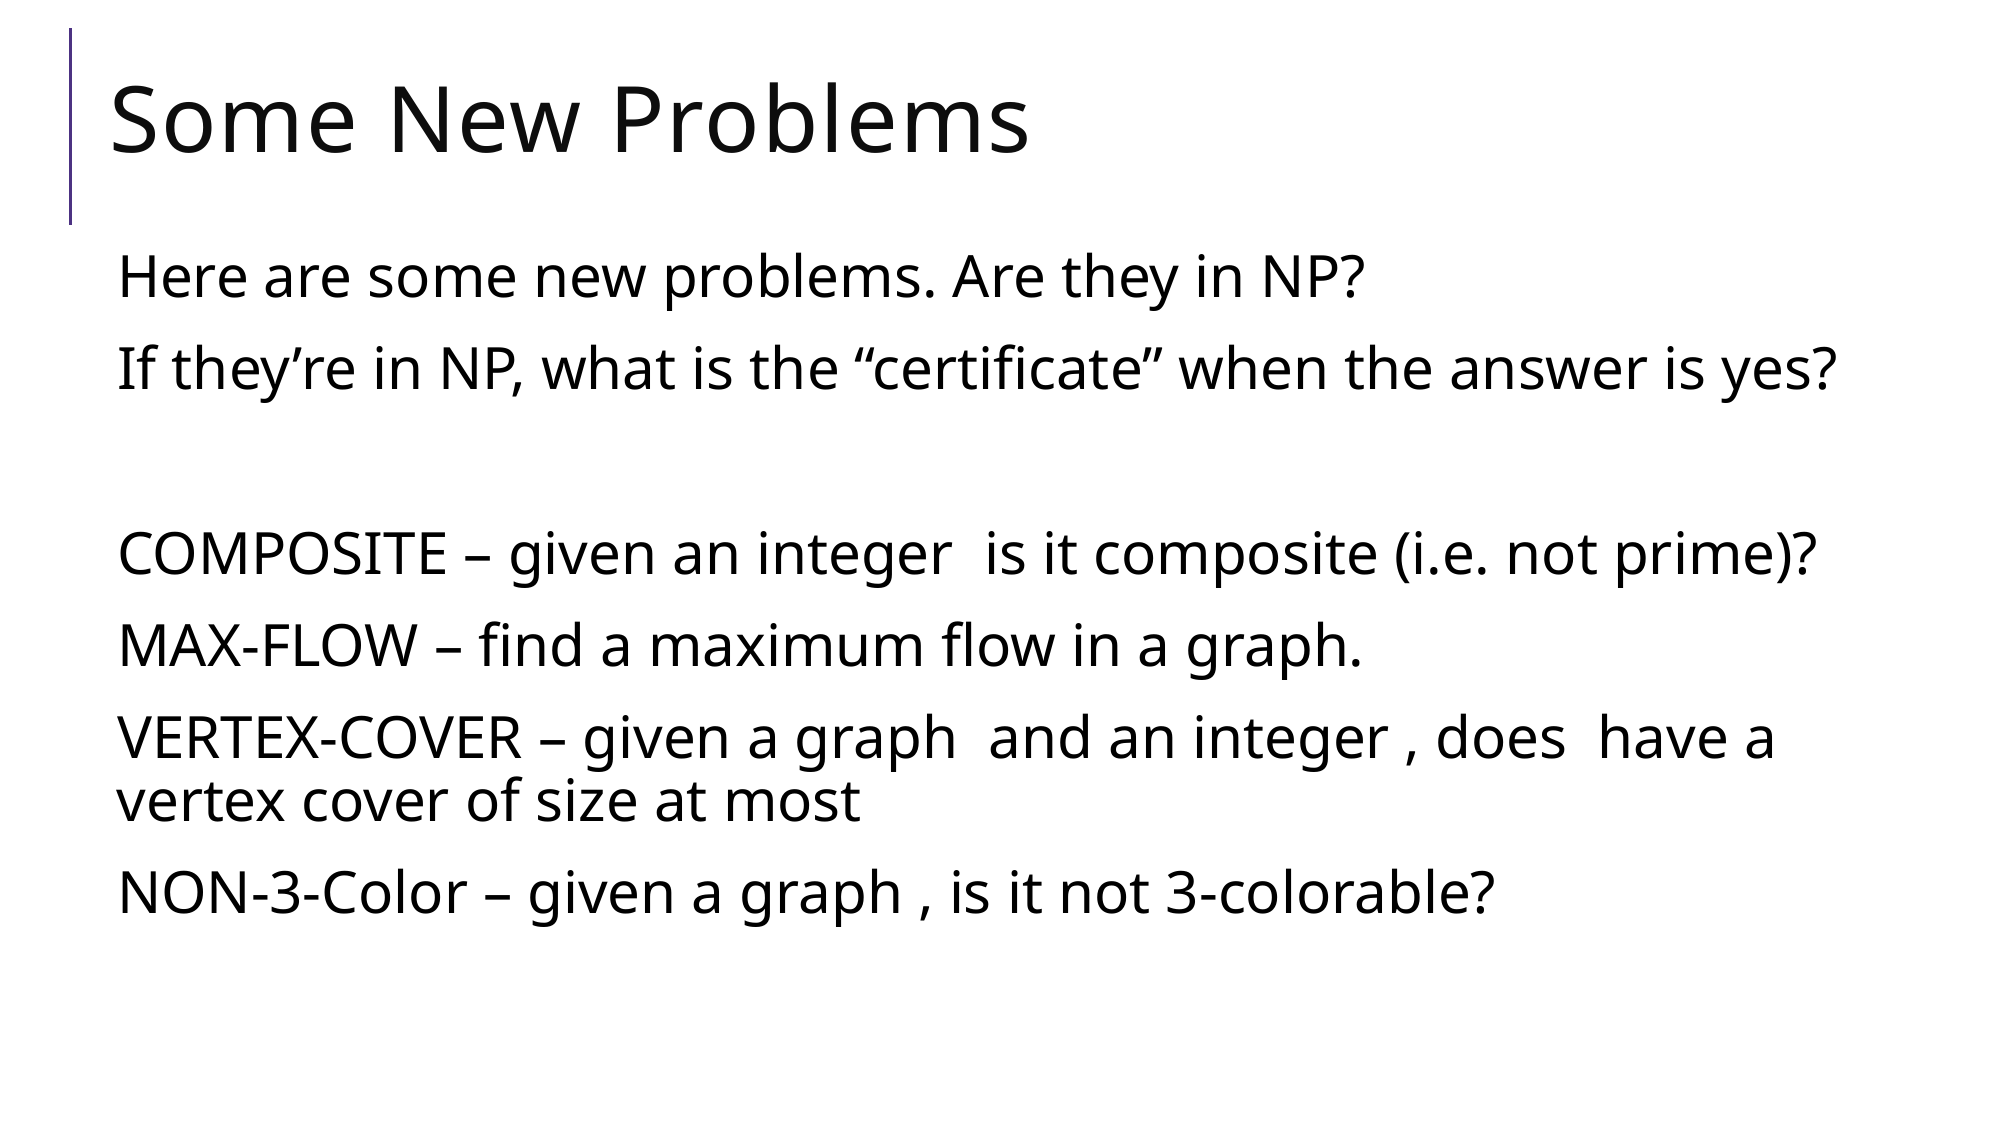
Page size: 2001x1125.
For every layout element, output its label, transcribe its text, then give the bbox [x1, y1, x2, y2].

title Some New Problems [94, 43, 1930, 210]
